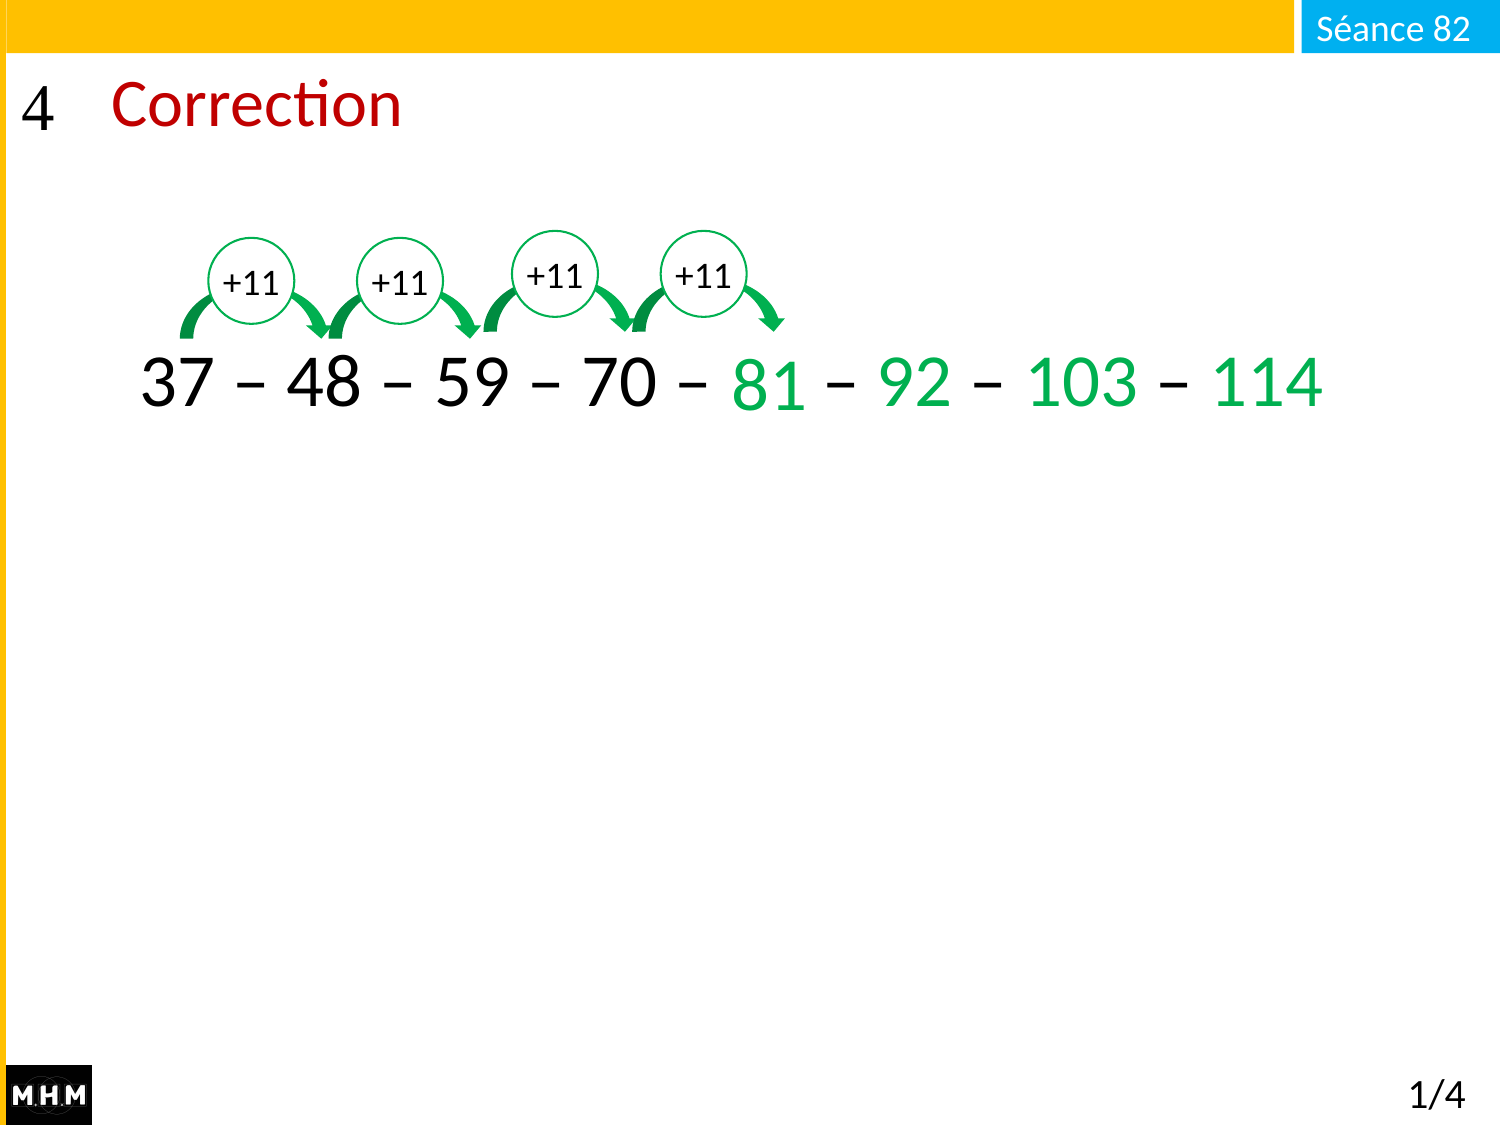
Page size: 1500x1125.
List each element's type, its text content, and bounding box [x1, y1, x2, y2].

text_box [631, 286, 665, 333]
text_box [482, 286, 516, 333]
text_box [595, 284, 633, 334]
text_box [292, 291, 329, 341]
text_box +11 [207, 236, 296, 325]
text_box [178, 293, 212, 340]
text_box [327, 293, 361, 340]
text_box [744, 284, 788, 327]
list 1/4 [1373, 1064, 1500, 1125]
text_box 37 – 48 – 59 – 70 – [125, 323, 765, 429]
text_box – 92 – 103 – 114 [807, 323, 1500, 429]
text_box +11 [659, 229, 748, 318]
text_box +11 [355, 236, 445, 325]
title Correction [96, 60, 1391, 150]
text_box +11 [510, 229, 600, 318]
text_box 81 [716, 327, 833, 433]
picture [6, 1065, 92, 1125]
text_box [440, 291, 482, 341]
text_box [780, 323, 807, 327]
